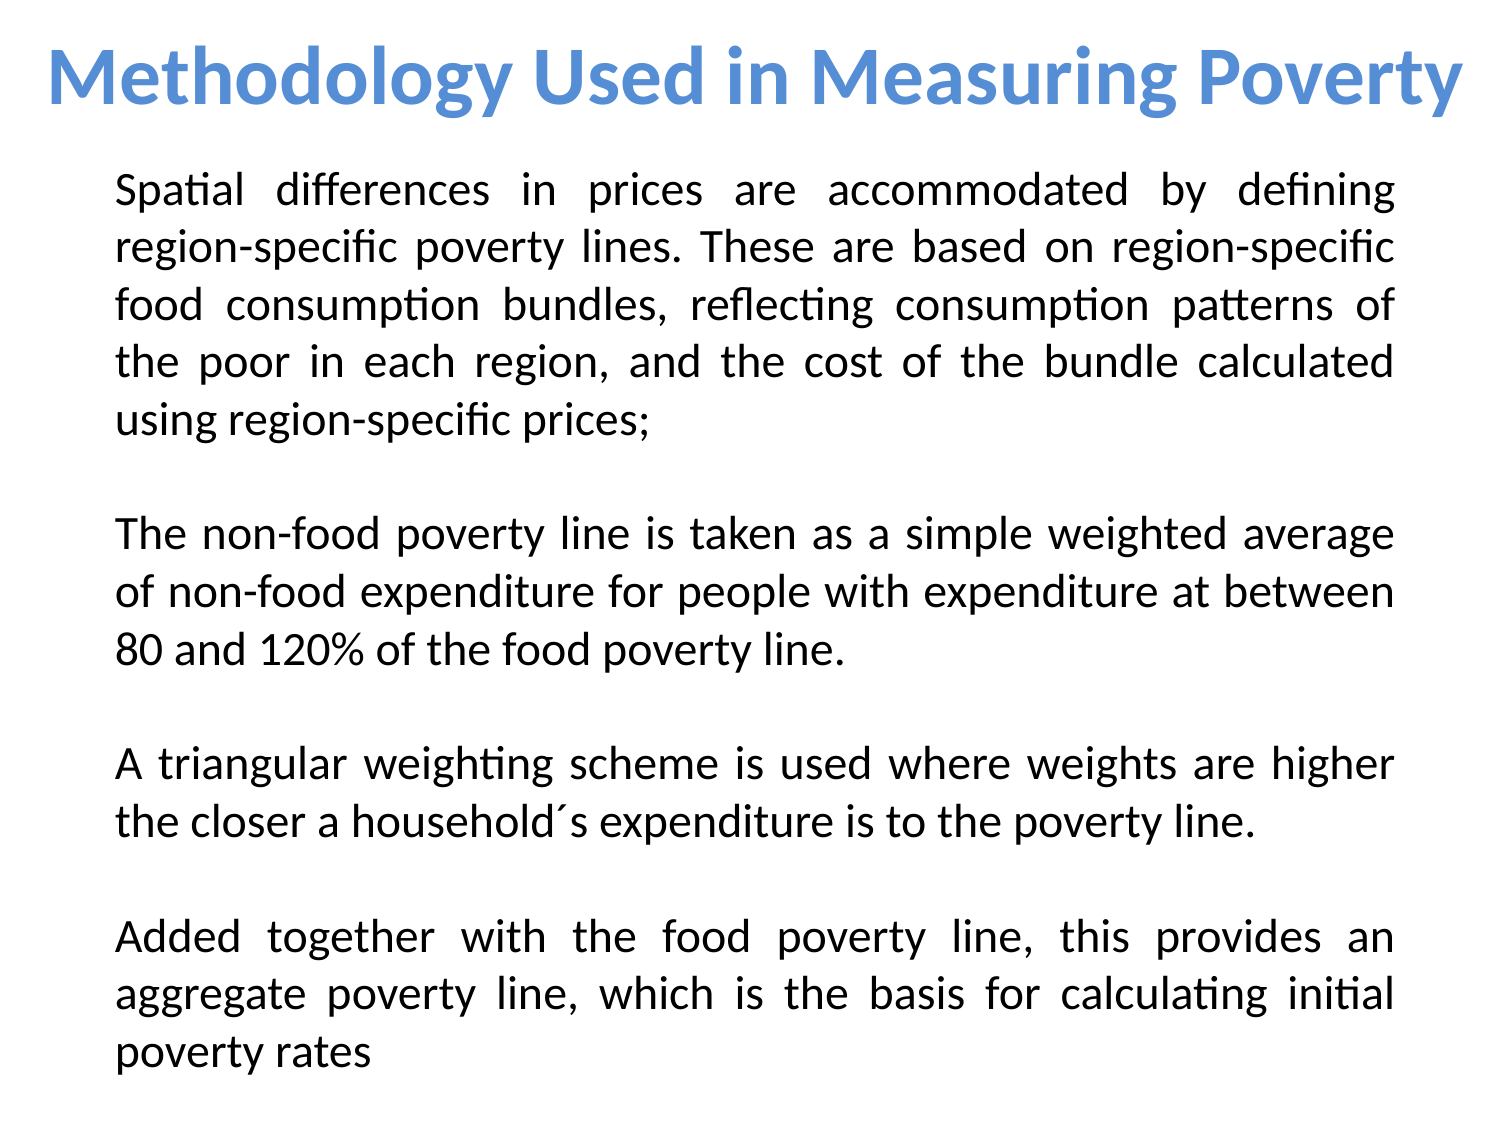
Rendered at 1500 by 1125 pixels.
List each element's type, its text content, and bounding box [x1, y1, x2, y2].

text_box Spatial differences in prices are accommodated by defining region-specific poverty lines. These are based on region-specific food consumption bundles, reflecting consumption patterns of the poor in each region, and the cost of the bundle calculated using region-specific prices; The non-food poverty line is taken as a simple weighted average of non-food expenditure for people with expenditure at between 80 and 120% of the food poverty line. A triangular weighting scheme is used where weights are higher the closer a household´s expenditure is to the poverty line. Added together with the food poverty line, this provides an aggregate poverty line, which is the basis for calculating initial poverty rates [99, 149, 1413, 1085]
text_box Methodology Used in Measuring Poverty [24, 12, 1488, 130]
